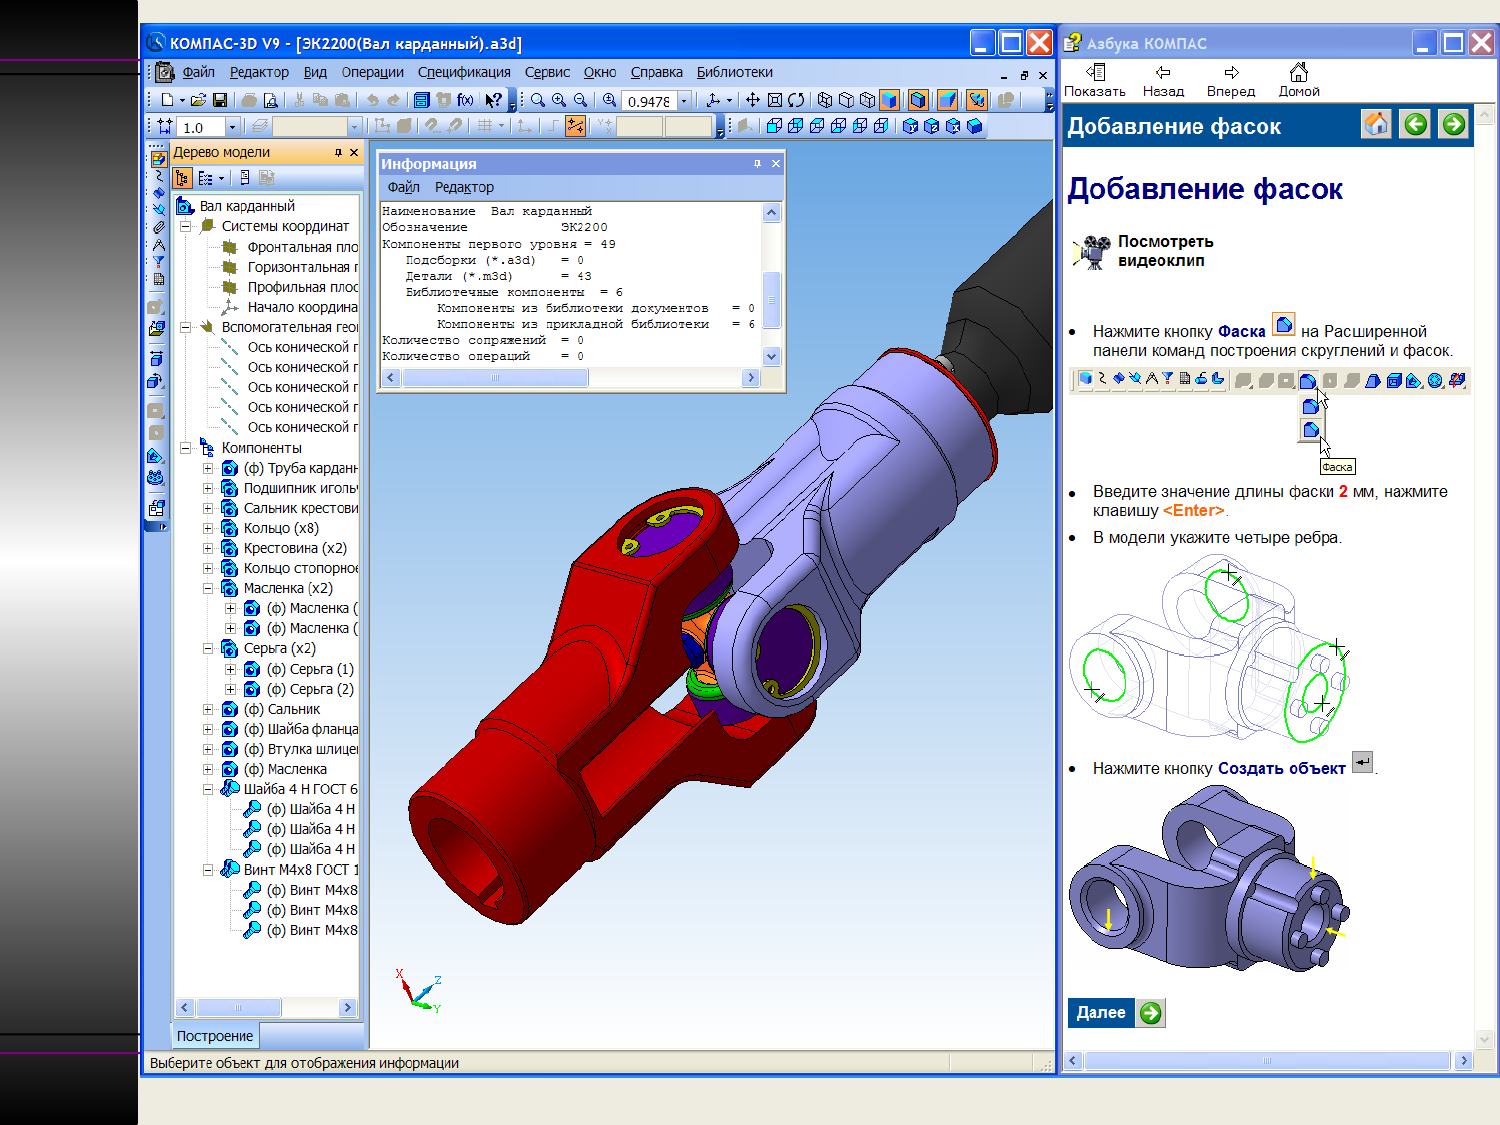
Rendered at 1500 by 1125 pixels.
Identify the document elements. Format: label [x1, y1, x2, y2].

picture [140, 23, 1500, 1079]
